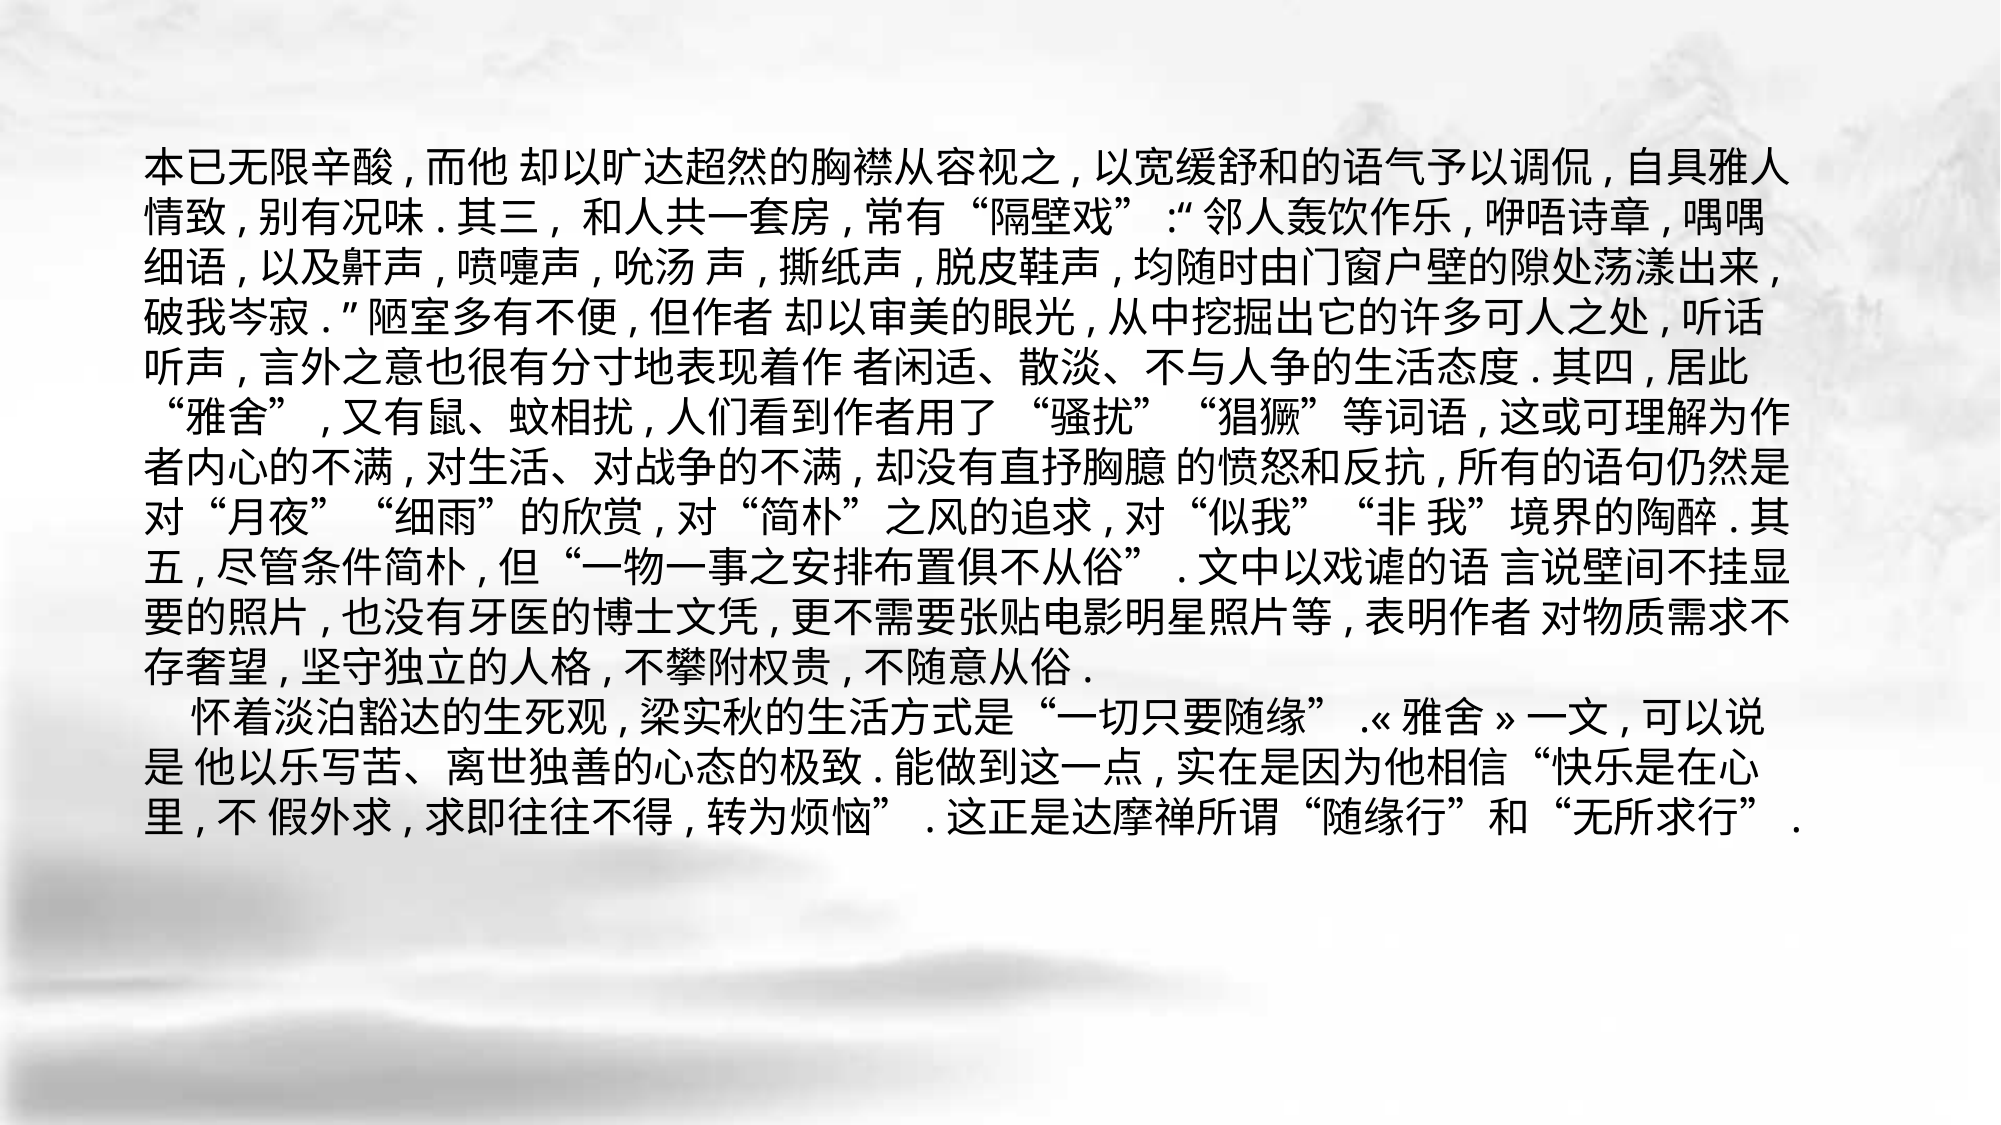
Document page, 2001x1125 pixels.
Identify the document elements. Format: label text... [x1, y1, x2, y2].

picture [0, 0, 2001, 1125]
text_box 本已无限辛酸,而他 却以旷达超然的胸襟从容视之,以宽缓舒和的语气予以调侃,自具雅人情致,别有况味.其三, 和人共一套房,常有“隔壁戏”:“邻人轰饮作乐,咿唔诗章,喁喁细语,以及鼾声,喷嚏声,吮汤 声,撕纸声,脱皮鞋声,均随时由门窗户壁的隙处荡漾出来,破我岑寂. ”陋室多有不便,但作者 却以审美的眼光,从中挖掘出它的许多可人之处,听话听声,言外之意也很有分寸地表现着作 者闲适、散淡、不与人争的生活态度.其四,居此“雅舍”,又有鼠、蚊相扰,人们看到作者用了 “骚扰”“猖獗”等词语,这或可理解为作者内心的不满,对生活、对战争的不满,却没有直抒胸臆 的愤怒和反抗,所有的语句仍然是对“月夜”“细雨”的欣赏,对“简朴”之风的追求,对“似我”“非 我”境界的陶醉.其五,尽管条件简朴,但“一物一事之安排布置俱不从俗”.文中以戏谑的语 言说壁间不挂显要的照片,也没有牙医的博士文凭,更不需要张贴电影明星照片等,表明作者 对物质需求不存奢望,坚守独立的人格,不攀附权贵,不随意从俗. 怀着淡泊豁达的生死观,梁实秋的生活方式是“一切只要随缘”.«雅舍»一文,可以说是 他以乐写苦、离世独善的心态的极致.能做到这一点,实在是因为他相信“快乐是在心里,不 假外求,求即往往不得,转为烦恼”.这正是达摩禅所谓“随缘行”和“无所求行”. [128, 133, 1814, 849]
